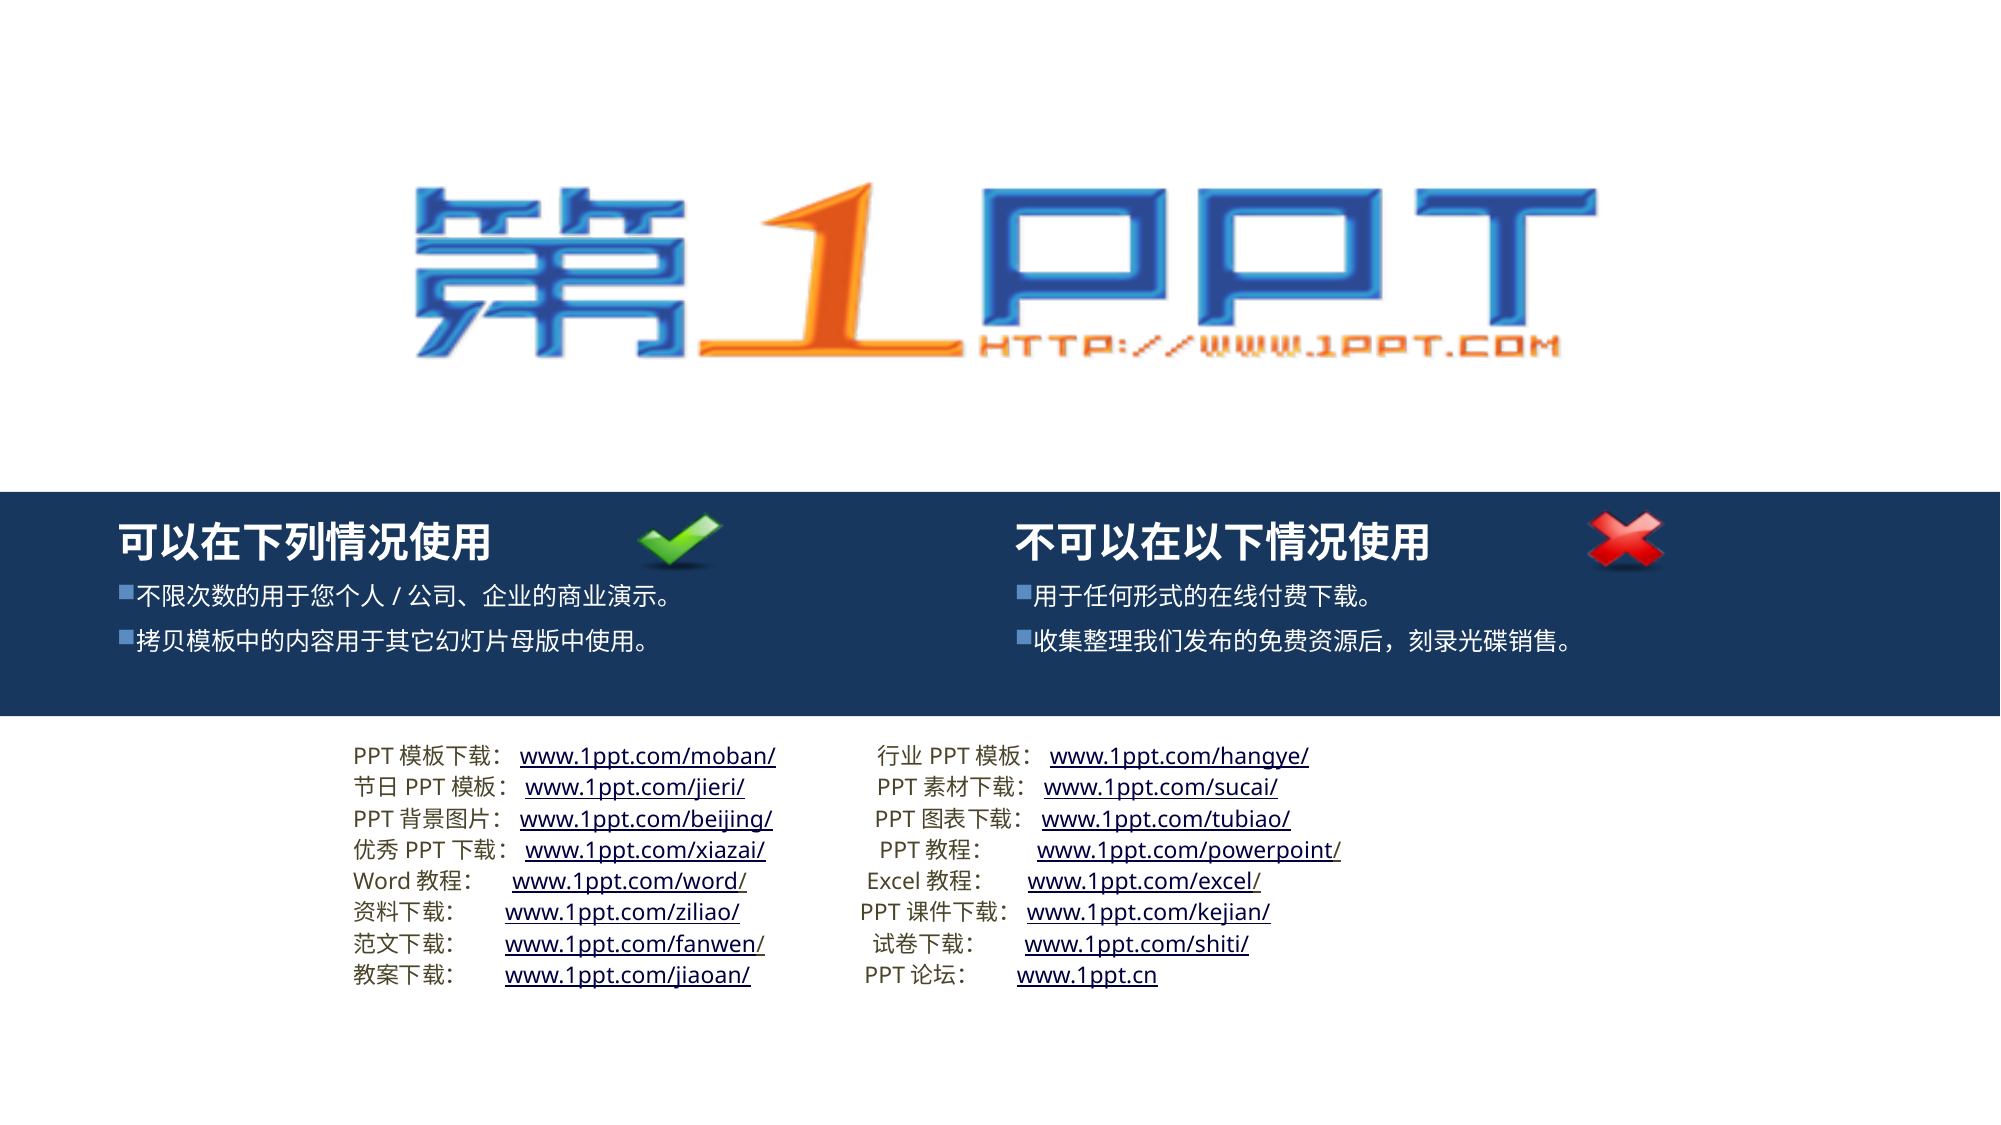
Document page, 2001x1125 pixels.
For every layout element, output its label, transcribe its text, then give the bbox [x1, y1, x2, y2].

picture [637, 507, 724, 573]
text_box [0, 491, 2000, 717]
text_box 可以在下列情况使用 不限次数的用于您个人/公司、企业的商业演示。 拷贝模板中的内容用于其它幻灯片母版中使用。 [102, 508, 1000, 774]
text_box 不可以在以下情况使用 用于任何形式的在线付费下载。 收集整理我们发布的免费资源后，刻录光碟销售。 [999, 508, 1898, 762]
text_box PPT模板下载：www.1ppt.com/moban/ 行业PPT模板：www.1ppt.com/hangye/ 节日PPT模板：www.1ppt.com/jieri/ PPT素材下载：www.1ppt.com/sucai/ PPT背景图片：www.1ppt.com/beijing/ PPT图表下载：www.1ppt.com/tubiao/ 优秀PPT下载：www.1ppt.com/xiazai/ PPT教程： www.1ppt.com/powerpoint/ Word教程： www.1ppt.com/word/ Excel教程： www.1ppt.com/excel/ 资料下载： www.1ppt.com/ziliao/ PPT课件下载：www.1ppt.com/kejian/ 范文下载： www.1ppt.com/fanwen/ 试卷下载： www.1ppt.com/shiti/ 教案下载： www.1ppt.com/jiaoan/ PPT论坛： www.1ppt.cn [336, 762, 1752, 1008]
picture [1581, 507, 1669, 573]
picture [179, 51, 1867, 492]
